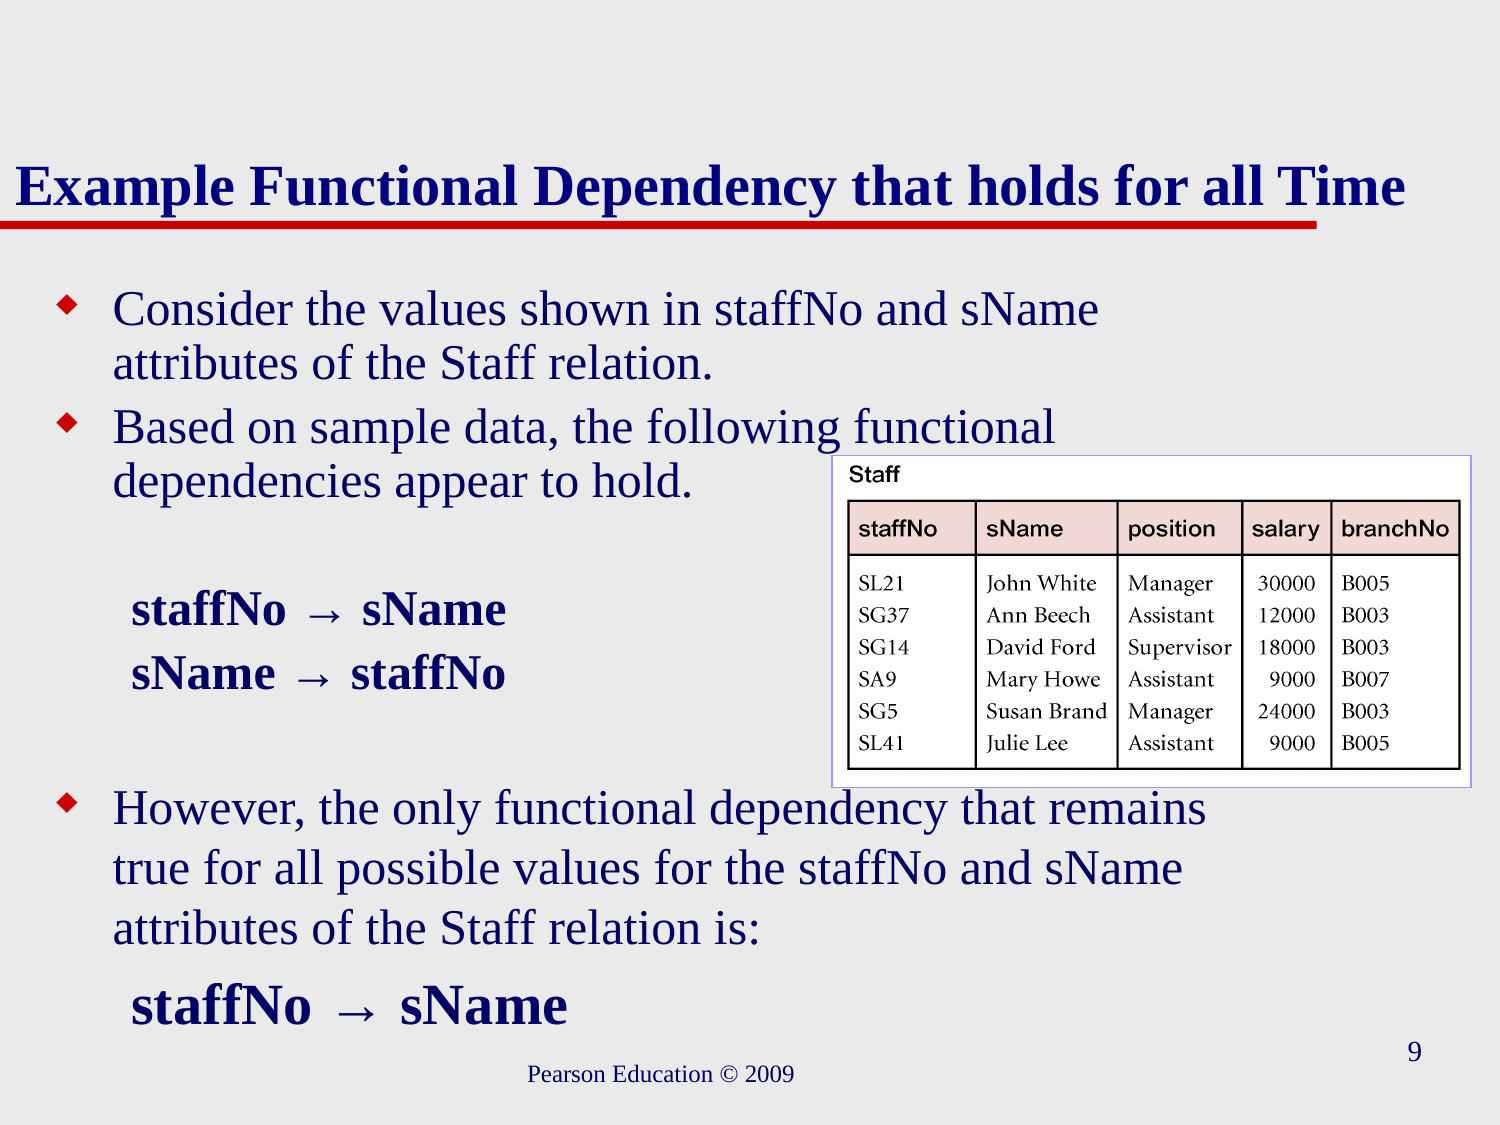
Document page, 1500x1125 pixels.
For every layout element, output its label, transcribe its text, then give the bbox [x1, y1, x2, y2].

slide_number 9 [1125, 1012, 1438, 1088]
picture [832, 455, 1471, 788]
title Example Functional Dependency that holds for all Time [0, 43, 1500, 226]
list Consider the values shown in staffNo and sName attributes of the Staff relation. Based on sample data, the following functional dependencies appear to hold. staffNo → sName sName → staffNo However, the only functional dependency that remains true for all possible values for the staffNo and sName attributes of the Staff relation is: staffNo → sName [40, 274, 1271, 1048]
text_box Pearson Education © 2009 [512, 1050, 1038, 1095]
